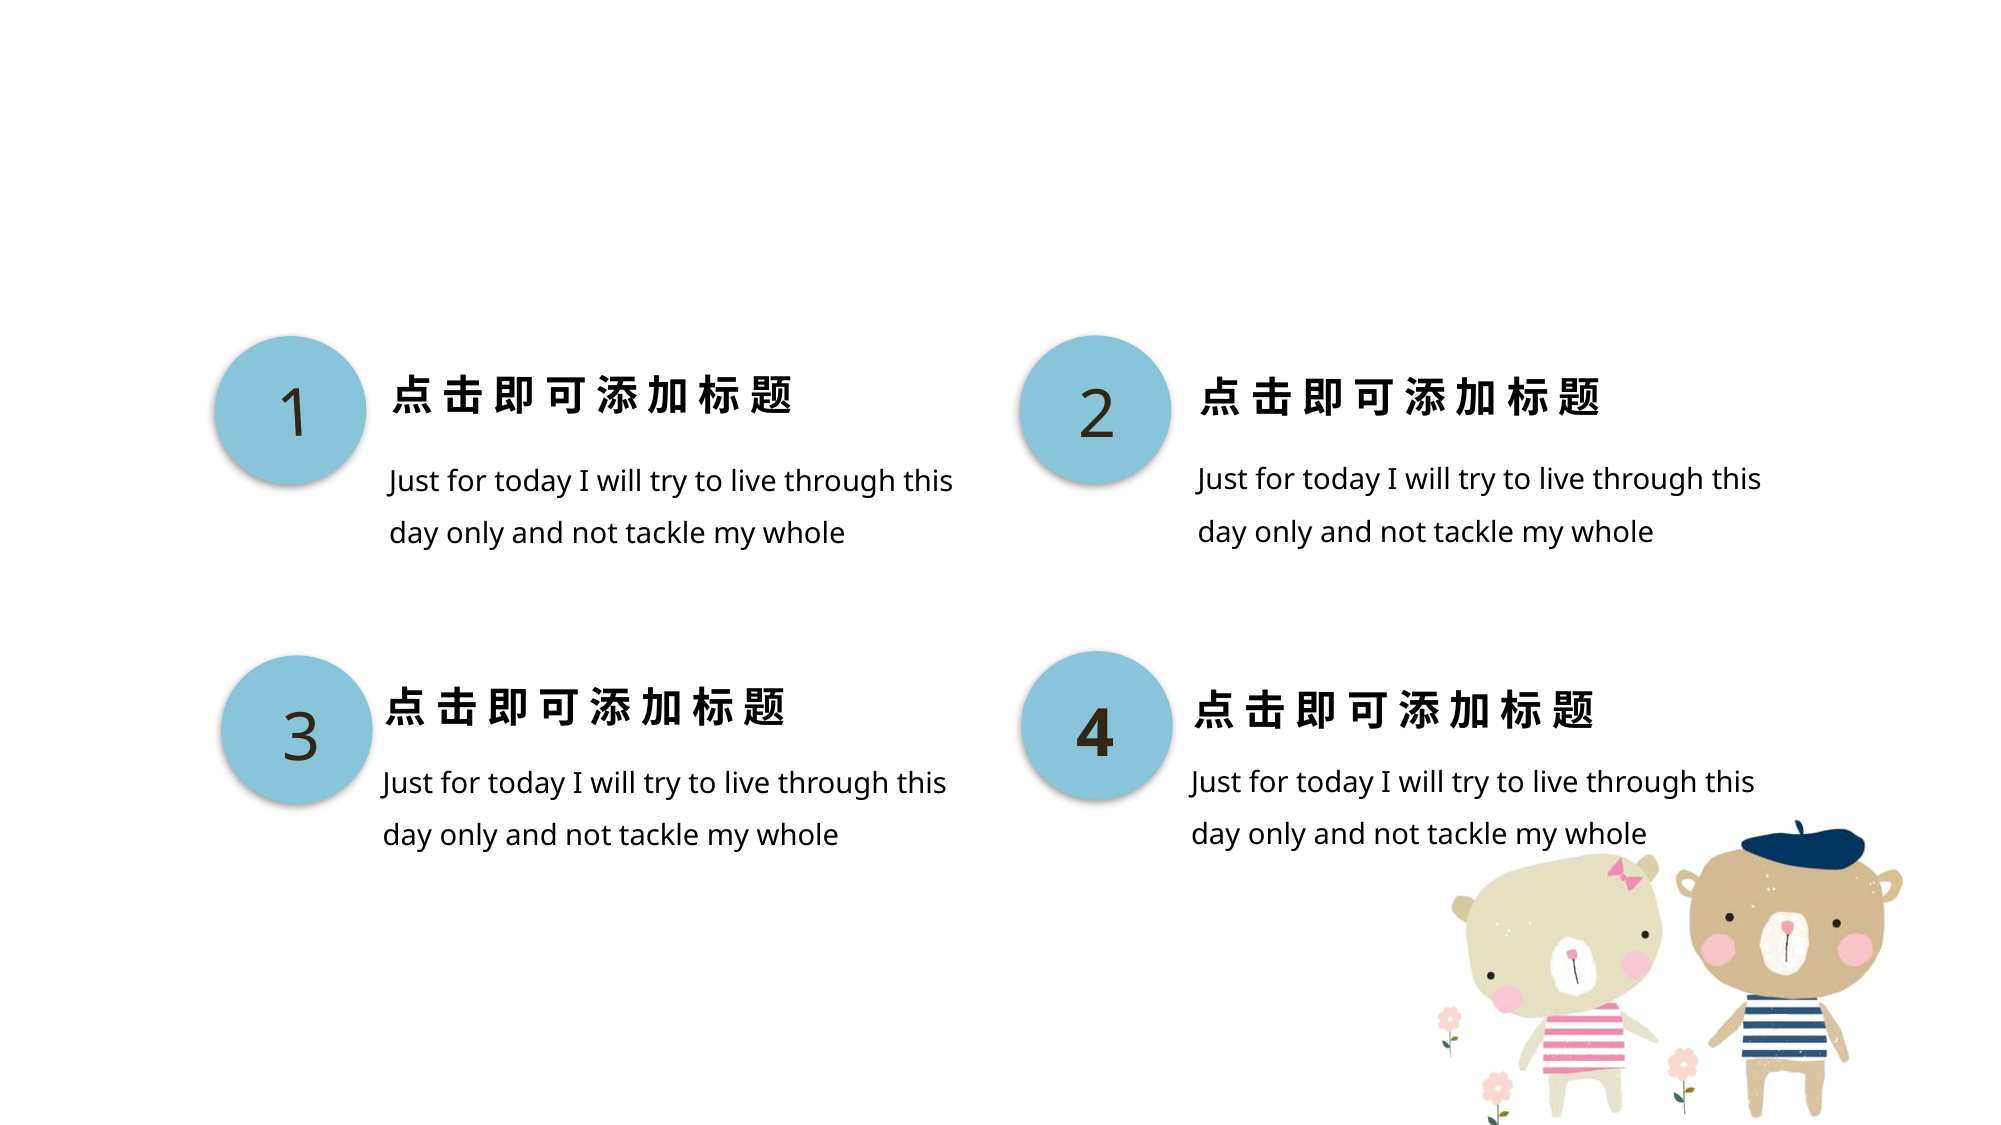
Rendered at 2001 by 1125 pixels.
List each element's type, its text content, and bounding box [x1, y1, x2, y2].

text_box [221, 655, 373, 813]
text_box 点 击 即 可 添 加 标 题 [384, 671, 904, 734]
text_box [1021, 651, 1173, 810]
text_box 点 击 即 可 添 加 标 题 [1193, 673, 1713, 737]
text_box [214, 335, 367, 489]
text_box Just for today I will try to live through this day only and not tackle my whole [1197, 437, 1791, 554]
text_box Just for today I will try to live through this day only and not tackle my whole [389, 435, 983, 558]
text_box 点 击 即 可 添 加 标 题 [1199, 361, 1719, 424]
picture [1360, 705, 1988, 1125]
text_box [1019, 335, 1172, 491]
text_box Just for today I will try to live through this day only and not tackle my whole [382, 748, 976, 850]
text_box 点 击 即 可 添 加 标 题 [391, 358, 911, 422]
text_box Just for today I will try to live through this day only and not tackle my whole [1191, 750, 1360, 846]
